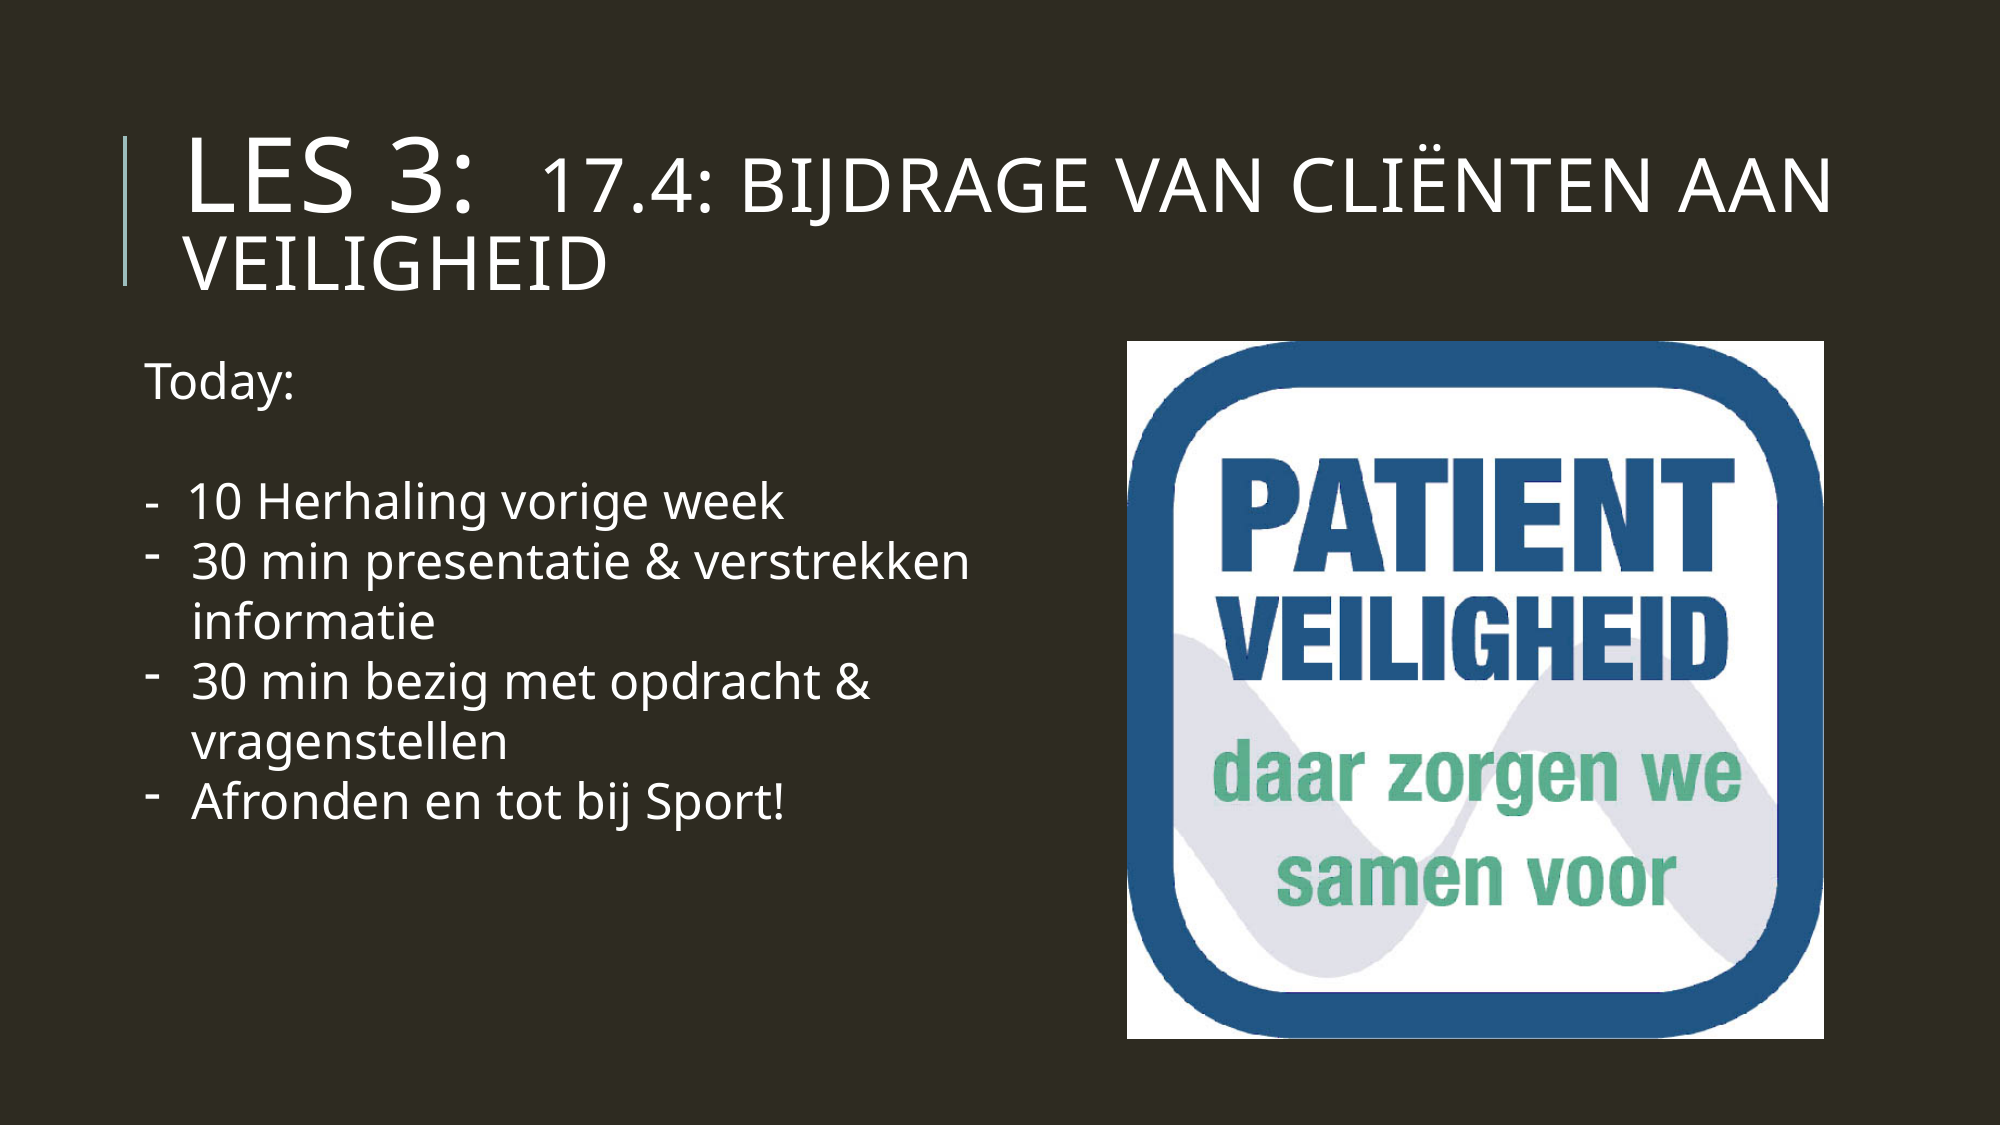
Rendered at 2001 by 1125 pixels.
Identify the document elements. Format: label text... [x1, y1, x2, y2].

picture [1126, 341, 1824, 1039]
title Les 3: 17.4: bijdrage van cliënten aan veiligheid [168, 96, 1938, 342]
text_box Today: - 10 Herhaling vorige week 30 min presentatie & verstrekken informatie 30 min bezig met opdracht & vragenstellen Afronden en tot bij Sport! [129, 341, 1089, 837]
